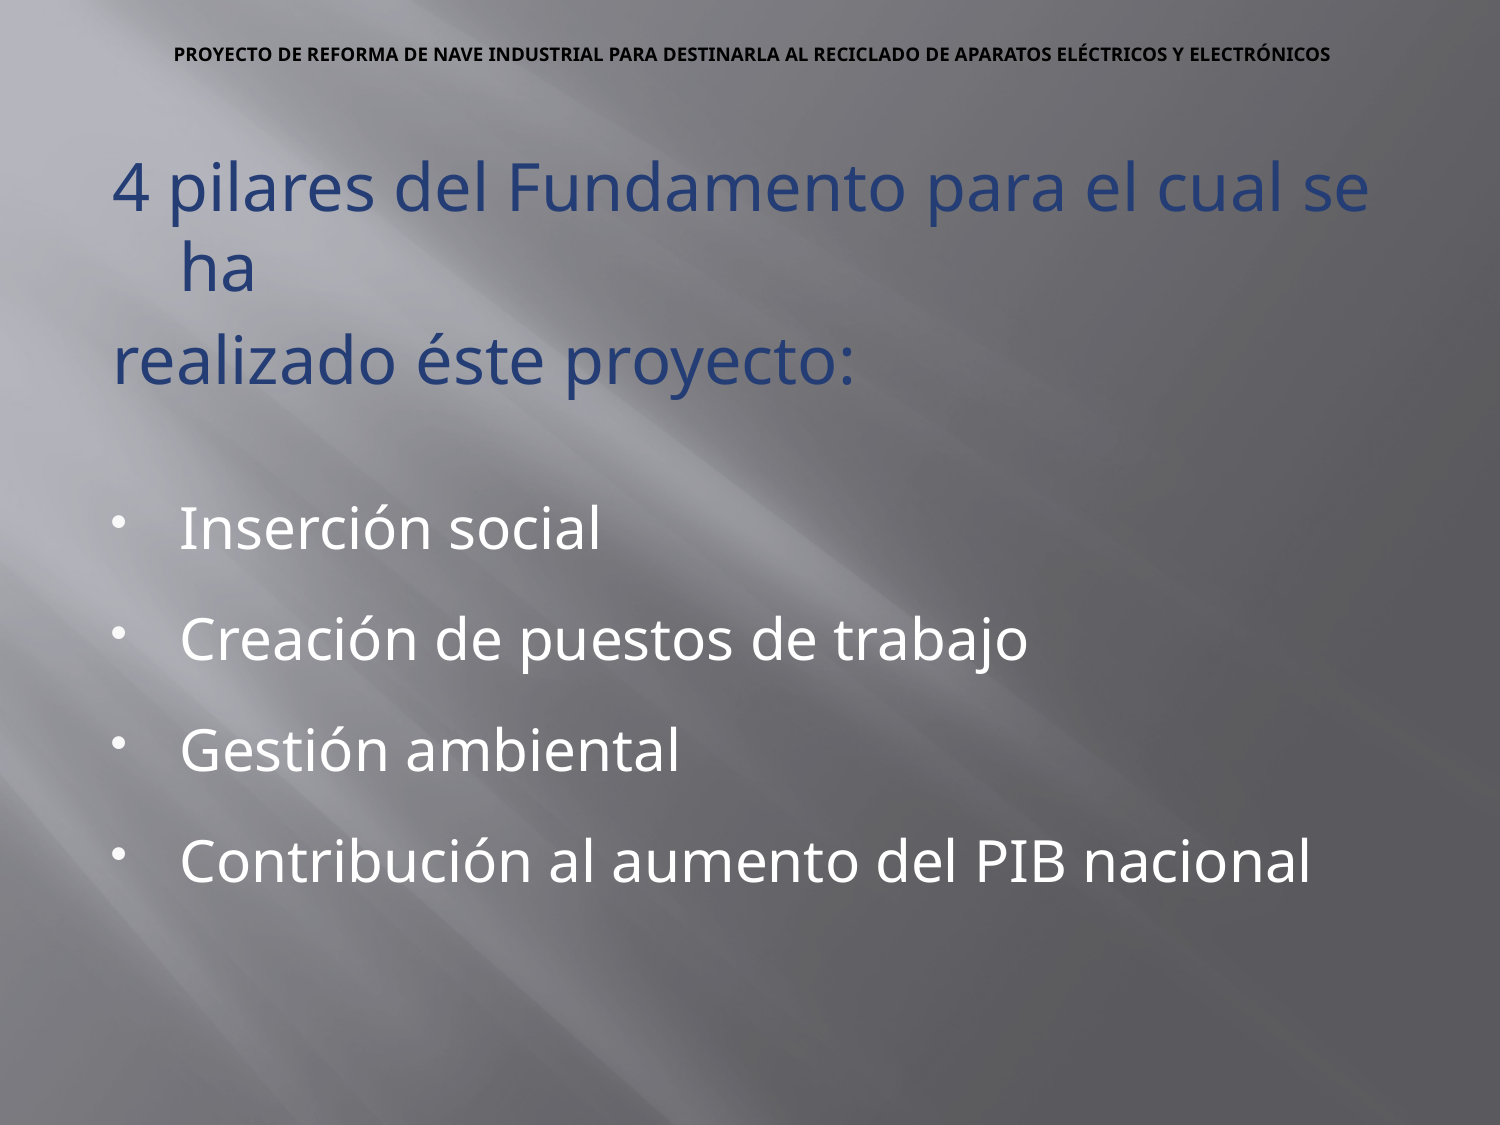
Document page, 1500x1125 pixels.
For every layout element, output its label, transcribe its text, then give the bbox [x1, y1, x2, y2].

title PROYECTO DE REFORMA DE NAVE INDUSTRIAL PARA DESTINARLA AL RECICLADO DE APARATOS ELÉCTRICOS Y ELECTRÓNICOS [76, 30, 1427, 76]
list 4 pilares del Fundamento para el cual se ha realizado éste proyecto: Inserción social Creación de puestos de trabajo Gestión ambiental Contribución al aumento del PIB nacional [75, 137, 1425, 1035]
